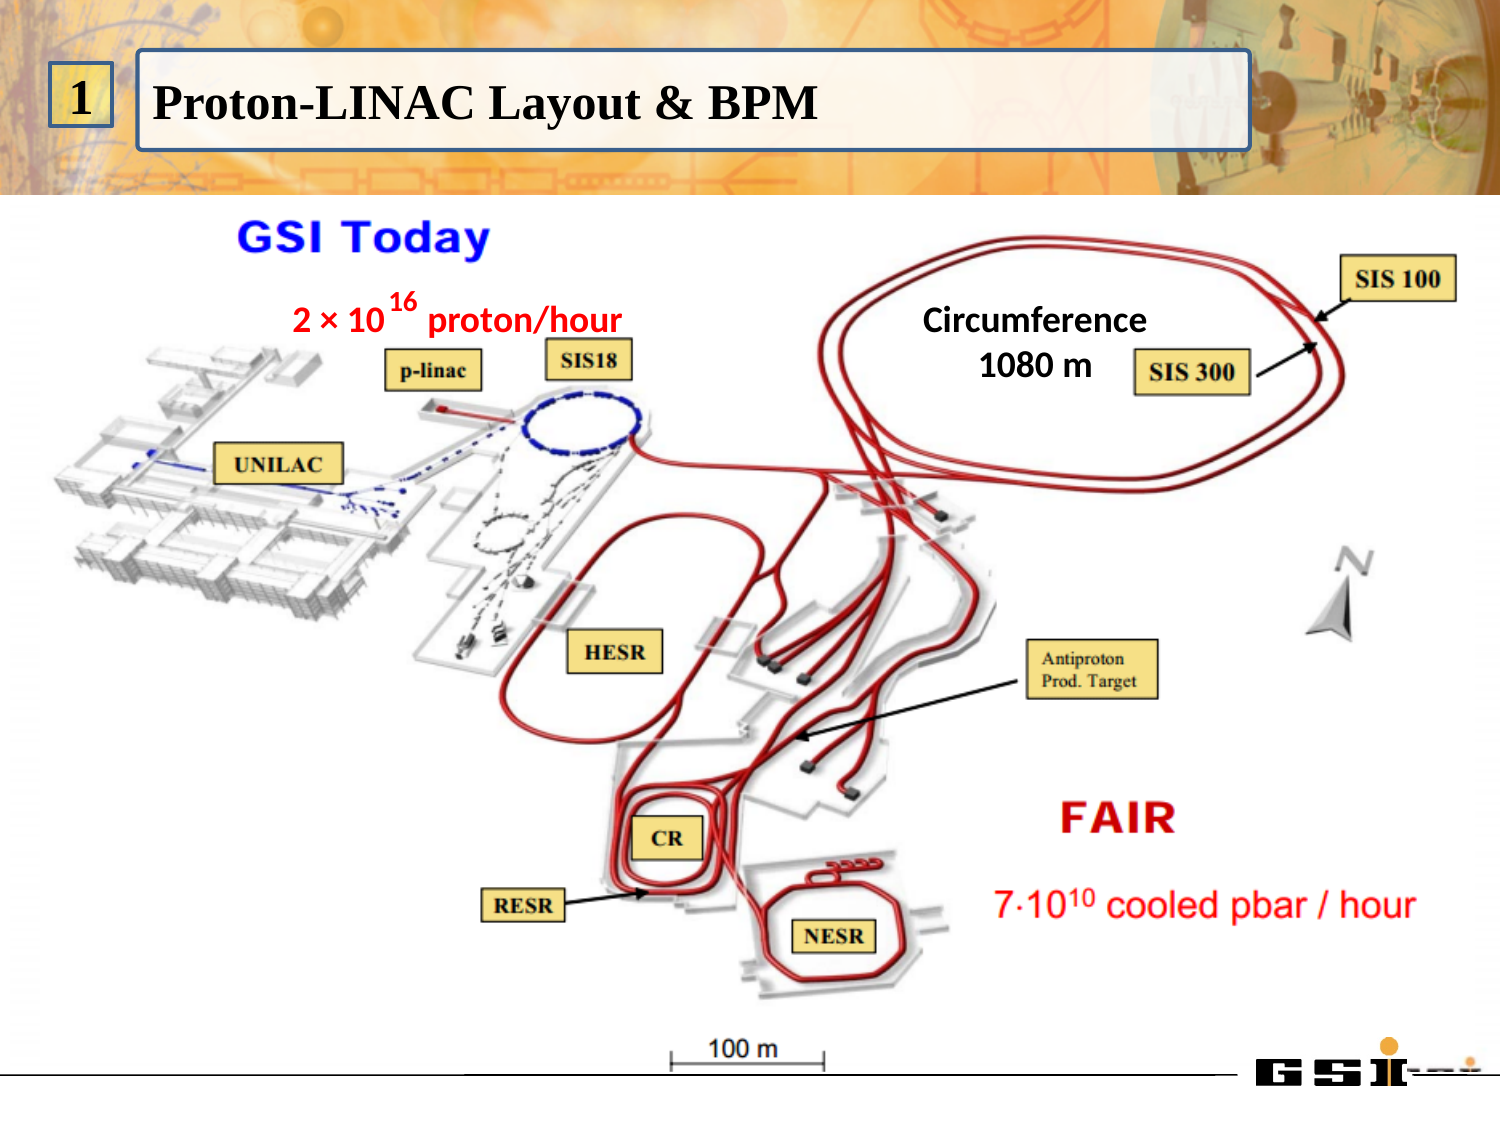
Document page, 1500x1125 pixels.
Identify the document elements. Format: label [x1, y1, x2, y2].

text_box [0, 0, 1500, 1086]
